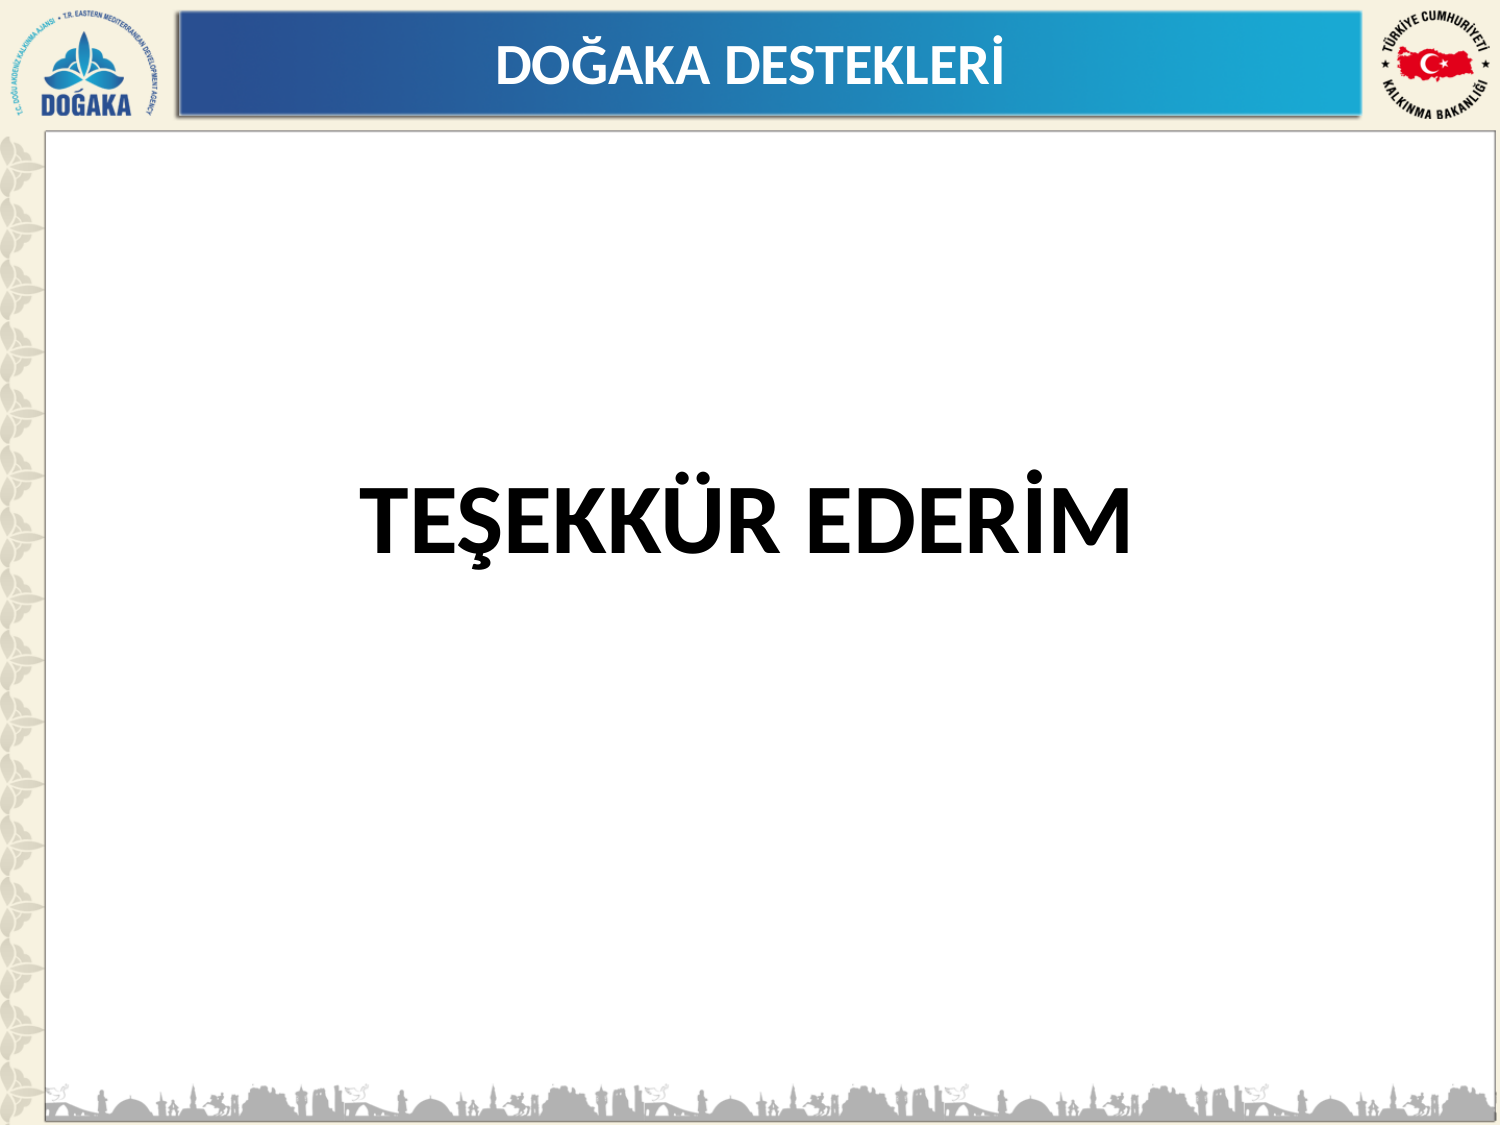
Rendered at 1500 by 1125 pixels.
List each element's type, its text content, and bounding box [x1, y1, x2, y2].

list TEŞEKKÜR EDERİM [88, 385, 1407, 681]
title DOĞAKA DESTEKLERİ [94, 8, 1407, 114]
picture [0, 0, 1500, 1125]
